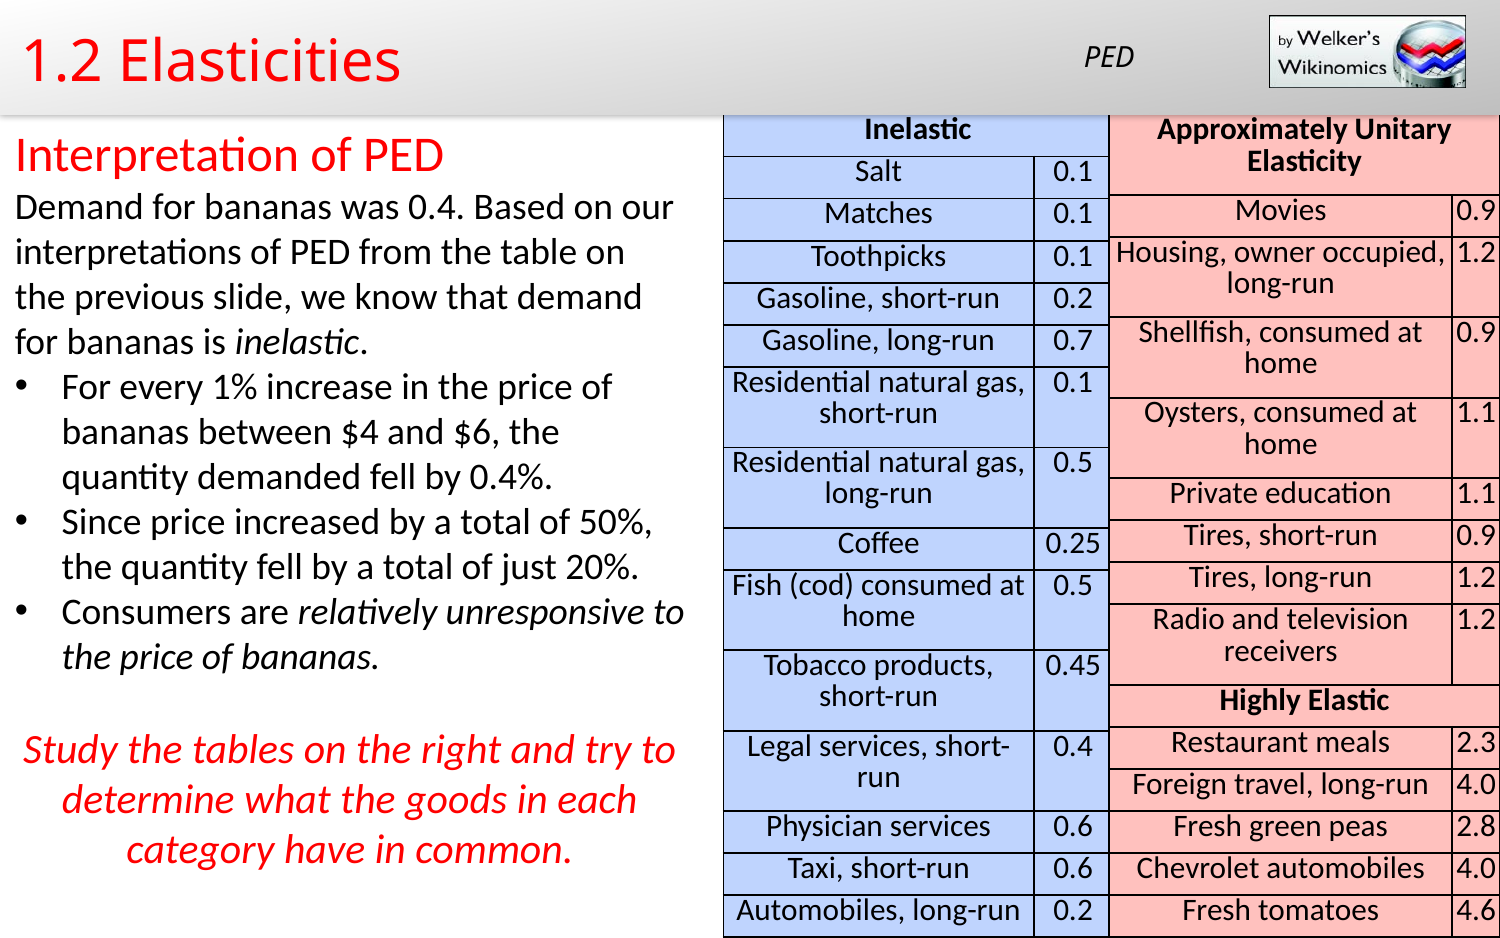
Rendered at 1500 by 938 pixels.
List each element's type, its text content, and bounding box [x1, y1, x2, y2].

table_cell 1.2 [1453, 605, 1499, 684]
table_cell 0.2 [1035, 284, 1108, 324]
table_cell 0.9 [1453, 521, 1499, 561]
table_cell Coffee [724, 529, 1033, 569]
table_cell Oysters, consumed at home [1110, 399, 1451, 477]
table_cell 0.25 [1035, 529, 1108, 569]
table_cell Private education [1110, 479, 1451, 519]
table_cell Highly Elastic [1110, 686, 1499, 726]
table_cell Chevrolet automobiles [1110, 854, 1451, 894]
table_cell 0.1 [1035, 242, 1108, 282]
table_cell Fresh tomatoes [1110, 896, 1451, 936]
table_cell 0.6 [1035, 812, 1108, 852]
table_cell 0.4 [1035, 732, 1108, 810]
table_cell Tires, short-run [1110, 521, 1451, 561]
table_cell Fish (cod) consumed at home [724, 571, 1033, 649]
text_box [0, 0, 1500, 115]
table_cell 0.6 [1035, 854, 1108, 894]
table_cell 4.0 [1453, 770, 1499, 810]
text_box Interpretation of PED Demand for bananas was 0.4. Based on our interpretations of PED from the table on the previous slide, we know that demand for bananas is inelastic. For every 1% increase in the price of bananas between $4 and $6, the quantity demanded fell by 0.4%. Since price increased by a total of 50%, the quantity fell by a total of just 20%. Consumers are relatively unresponsive to the price of bananas. Study the tables on the right and try to determine what the goods in each category have in common. [0, 123, 700, 880]
table_cell 0.1 [1035, 157, 1108, 198]
table_cell 4.0 [1453, 854, 1499, 894]
table_cell Fresh green peas [1110, 812, 1451, 852]
table_cell Legal services, short-run [724, 732, 1033, 810]
table_cell Tobacco products, short-run [724, 651, 1033, 730]
table_cell 0.1 [1035, 199, 1108, 240]
table_cell 0.9 [1453, 318, 1499, 397]
table_cell 1.2 [1453, 238, 1499, 316]
table_cell Automobiles, long-run [724, 896, 1033, 936]
table_cell 0.5 [1035, 571, 1108, 649]
table_cell 0.9 [1453, 196, 1499, 236]
table_cell Shellfish, consumed at home [1110, 318, 1451, 397]
table_cell 4.6 [1453, 896, 1499, 936]
table_cell Taxi, short-run [724, 854, 1033, 894]
table_cell Salt [724, 157, 1033, 198]
table_cell Toothpicks [724, 242, 1033, 282]
table_cell 1.1 [1453, 479, 1499, 519]
table_header Inelastic [724, 124, 1108, 156]
table_cell Restaurant meals [1110, 728, 1451, 768]
table_cell Residential natural gas, short-run [724, 368, 1033, 447]
table_cell 0.7 [1035, 326, 1108, 366]
table_cell Gasoline, short-run [724, 284, 1033, 324]
table_cell Matches [724, 199, 1033, 240]
table_cell Residential natural gas, long-run [724, 448, 1033, 527]
table_cell Movies [1110, 196, 1451, 236]
table_cell 0.2 [1035, 896, 1108, 936]
table_cell Physician services [724, 812, 1033, 852]
table_cell 0.45 [1035, 651, 1108, 730]
table_cell Tires, long-run [1110, 563, 1451, 603]
table_cell 0.5 [1035, 448, 1108, 527]
table_cell Radio and television receivers [1110, 605, 1451, 684]
table_cell Housing, owner occupied, long-run [1110, 238, 1451, 316]
table_cell 1.2 [1453, 563, 1499, 603]
table_cell 2.3 [1453, 728, 1499, 768]
table_cell Foreign travel, long-run [1110, 770, 1451, 810]
table_cell 1.1 [1453, 399, 1499, 477]
table_cell 0.1 [1035, 368, 1108, 447]
table_header Approximately Unitary Elasticity [1110, 123, 1499, 194]
table_cell Gasoline, long-run [724, 326, 1033, 366]
table_cell 2.8 [1453, 812, 1499, 852]
